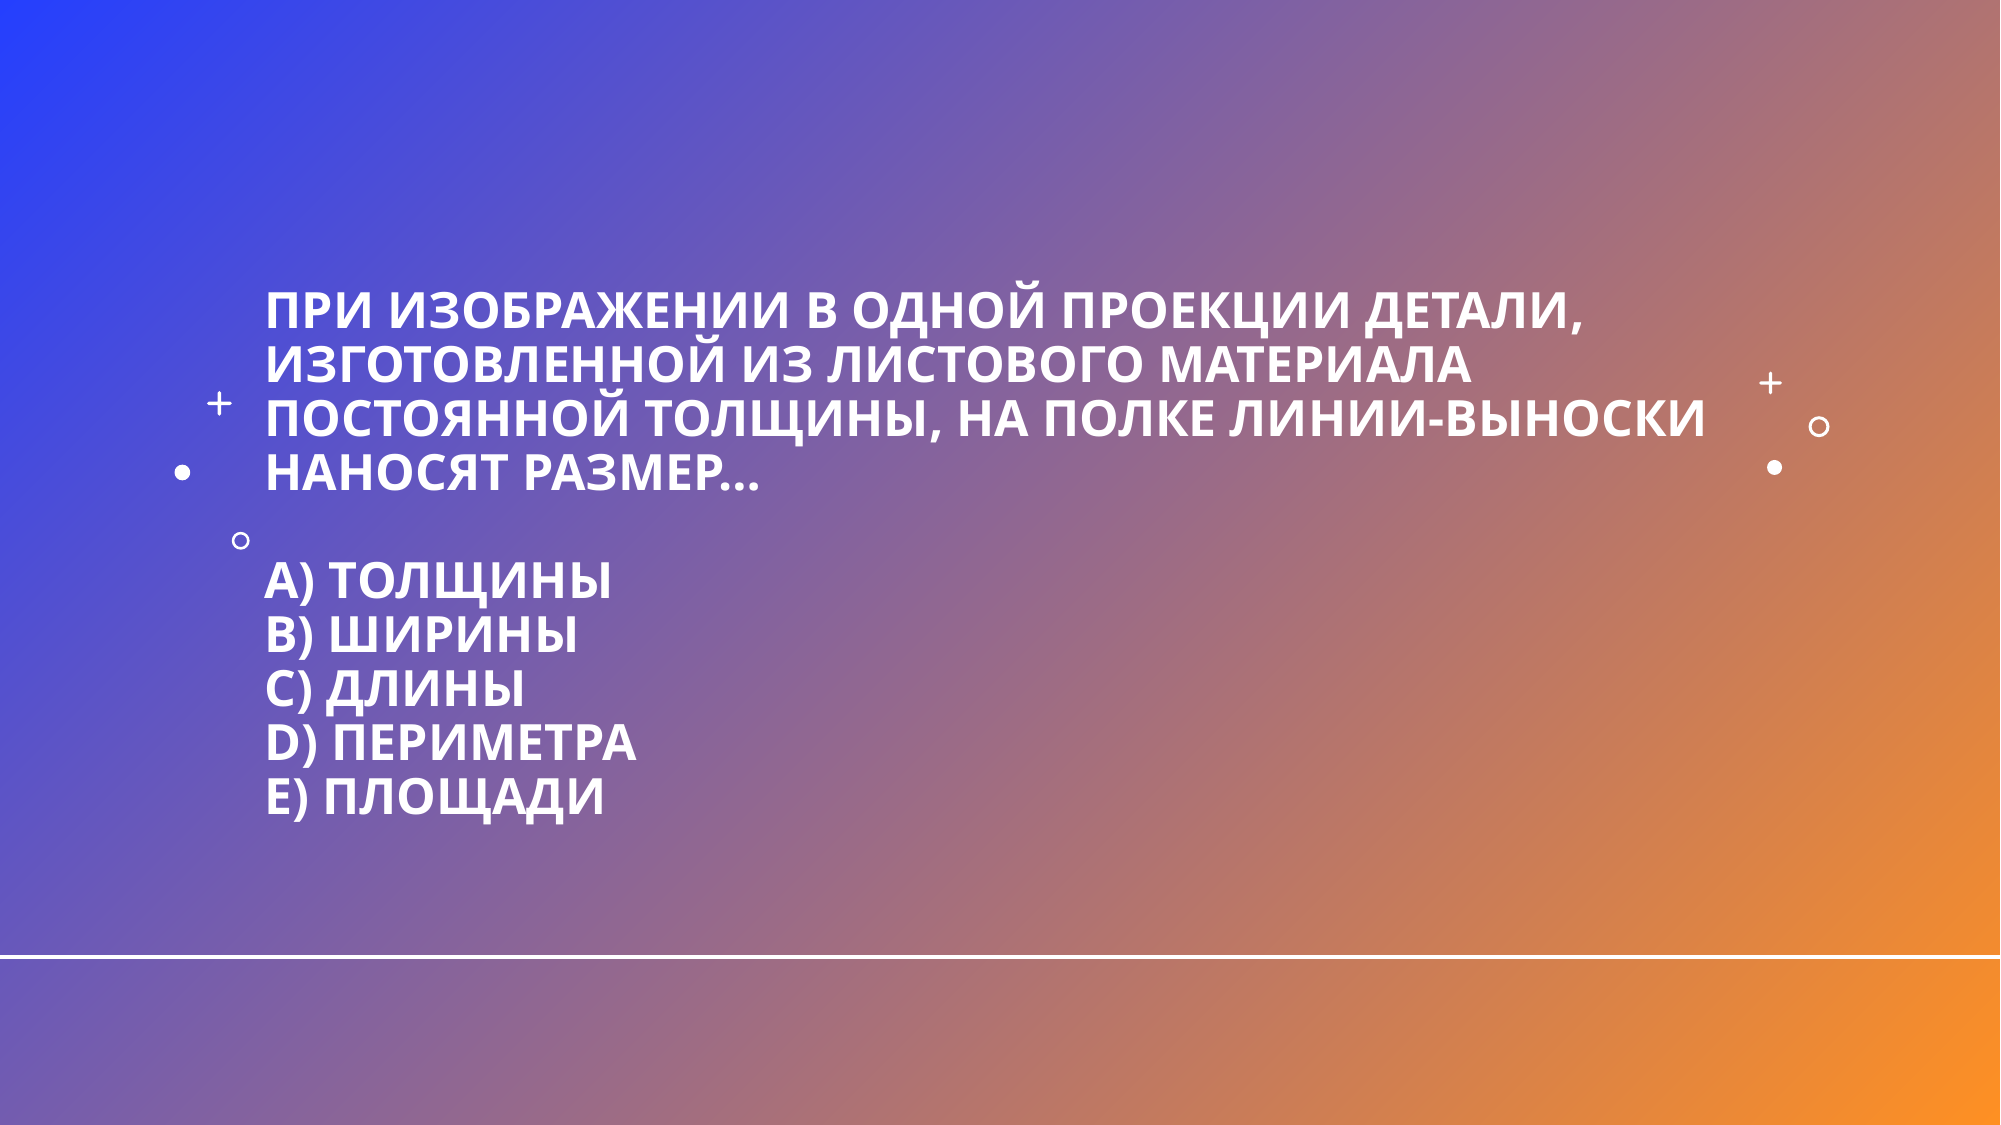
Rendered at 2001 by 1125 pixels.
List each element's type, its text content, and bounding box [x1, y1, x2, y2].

text_box [0, 959, 2000, 1125]
text_box [1759, 371, 1782, 395]
text_box [1808, 416, 1830, 438]
text_box [206, 390, 232, 416]
text_box [174, 464, 191, 481]
text_box [0, 0, 2000, 955]
title При изображении в одной проекции детали, изготовленной из листового материала постоянной толщины, на полке линии-выноски наносят размер… A) толщины B) ширины C) длины D) периметра E) площади [249, 90, 1751, 833]
text_box [231, 531, 250, 550]
text_box [1767, 459, 1783, 475]
